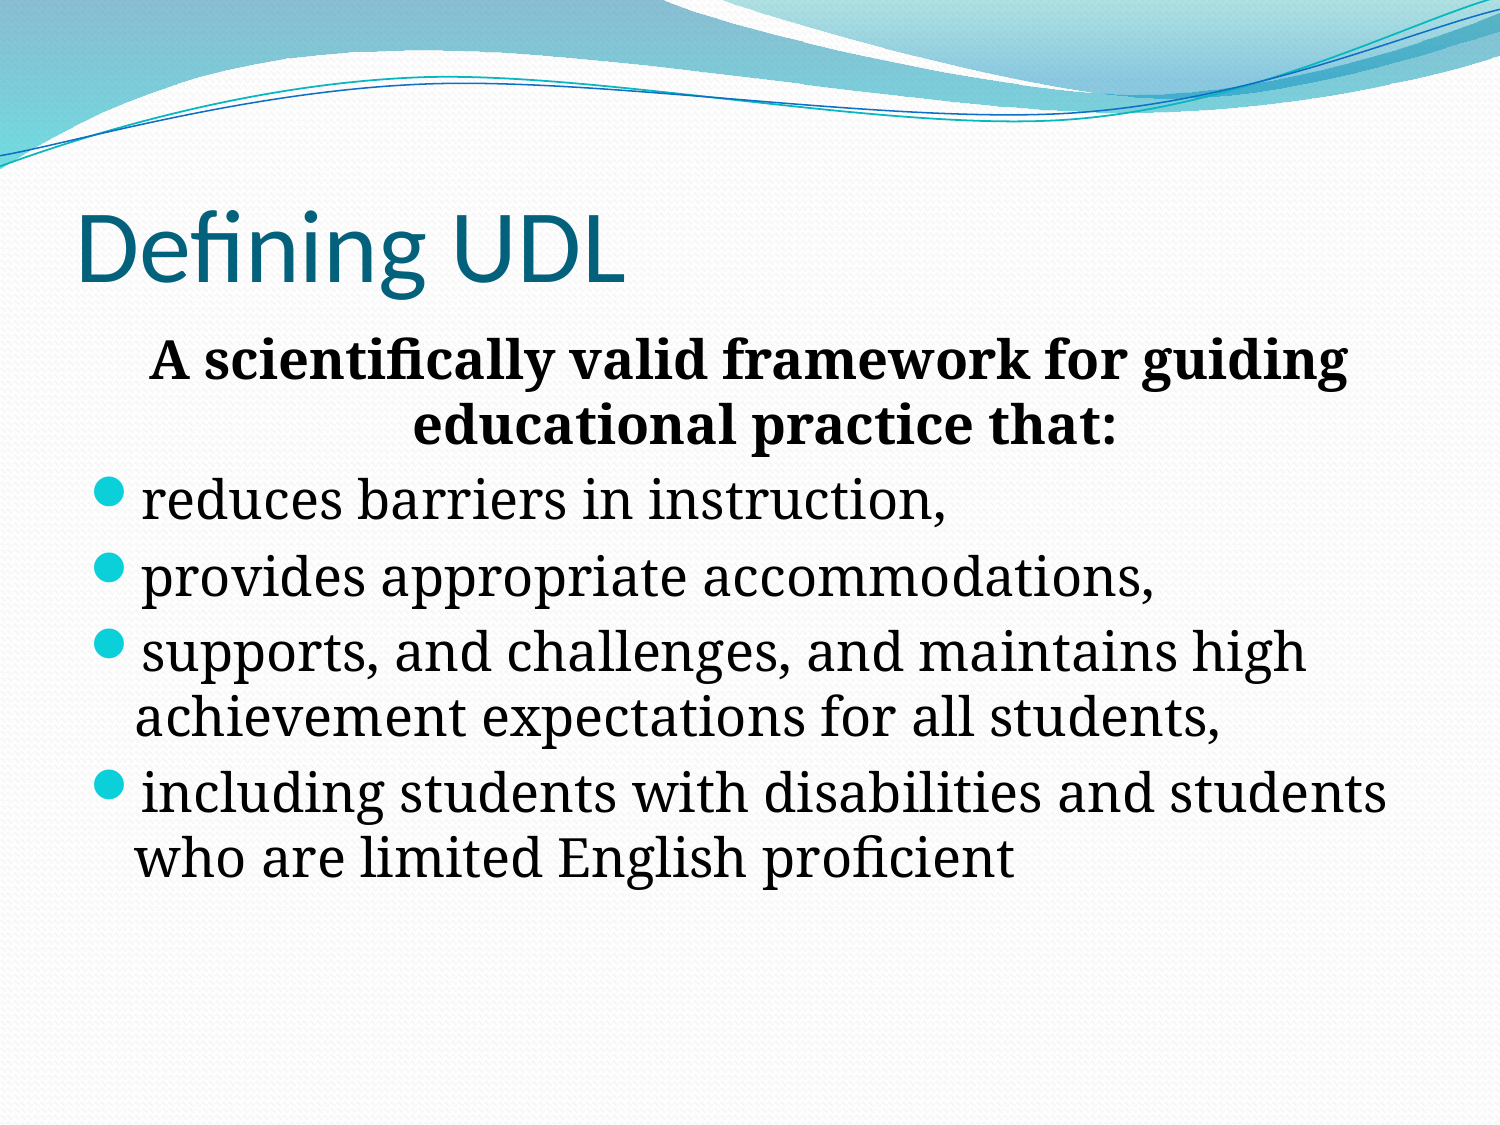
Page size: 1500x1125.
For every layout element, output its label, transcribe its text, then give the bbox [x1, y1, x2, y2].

title Defining UDL [75, 115, 1425, 303]
list A scientifically valid framework for guiding educational practice that: reduces barriers in instruction, provides appropriate accommodations, supports, and challenges, and maintains high achievement expectations for all students, including students with disabilities and students who are limited English proficient [75, 317, 1425, 1038]
